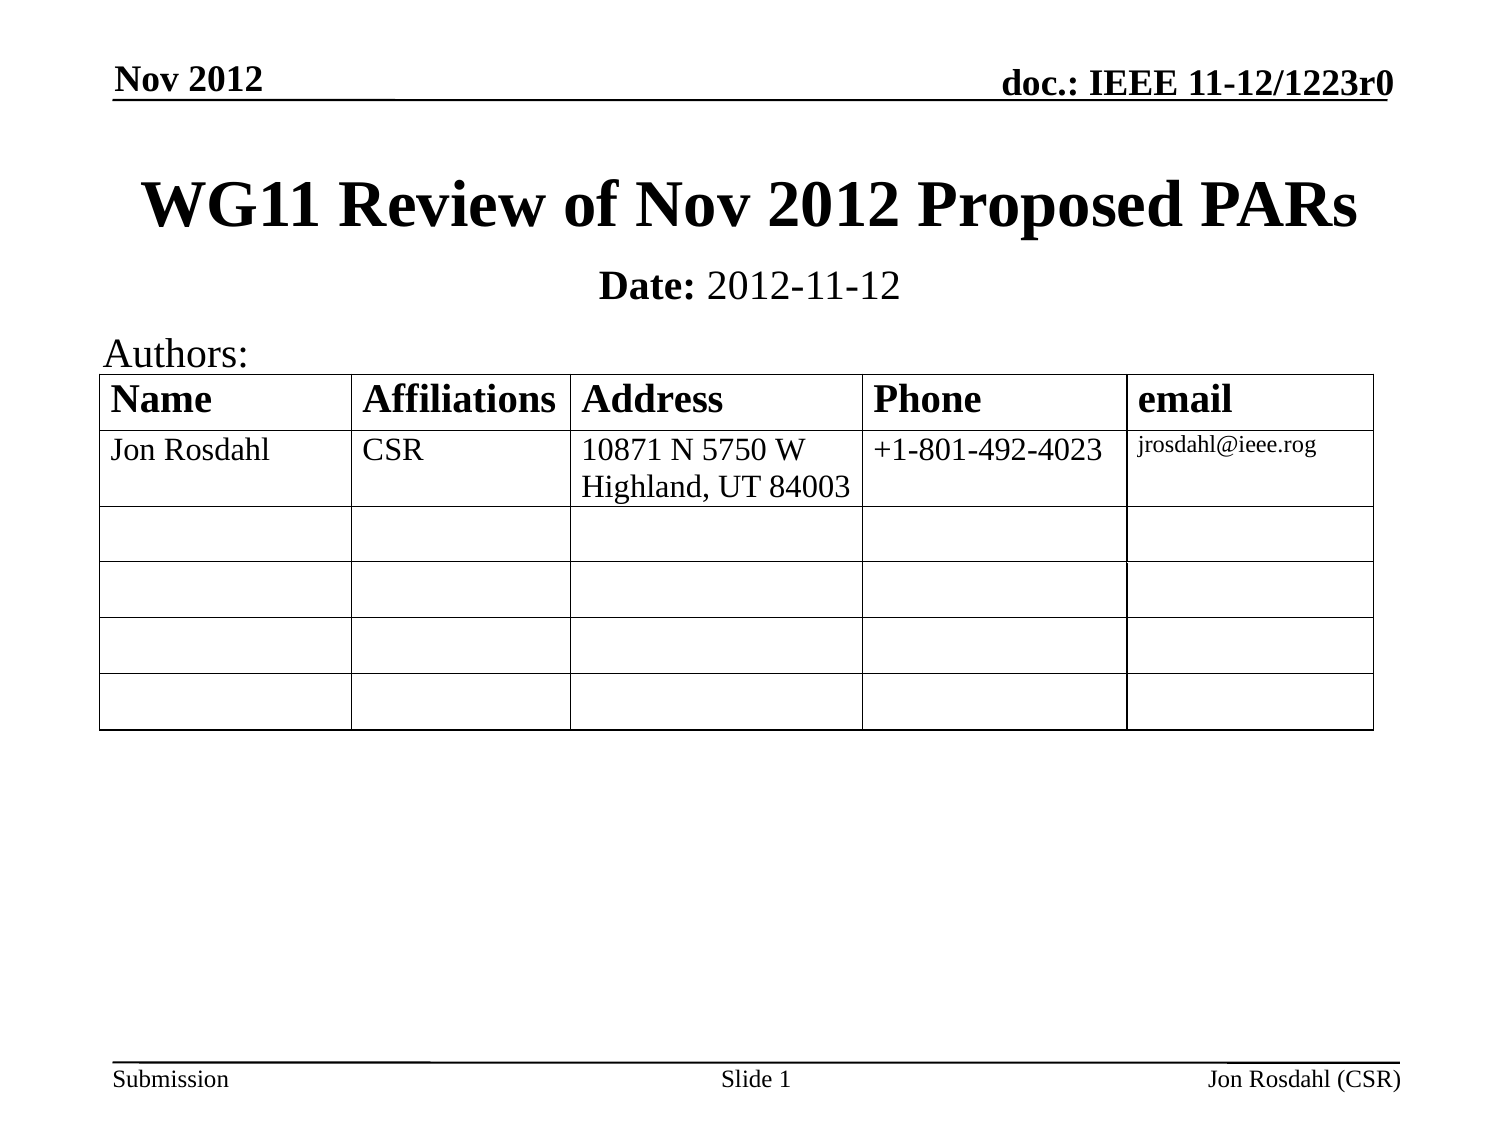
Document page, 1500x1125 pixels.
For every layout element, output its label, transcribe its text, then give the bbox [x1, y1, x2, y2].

footer Jon Rosdahl (CSR) [902, 1061, 1402, 1093]
title WG11 Review of Nov 2012 Proposed PARs [112, 112, 1388, 249]
slide_number Slide 1 [712, 1061, 800, 1123]
list Date: 2012-11-12 [112, 249, 1388, 316]
text_box Authors: [87, 318, 325, 372]
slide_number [114, 54, 493, 100]
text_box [84, 373, 1405, 781]
